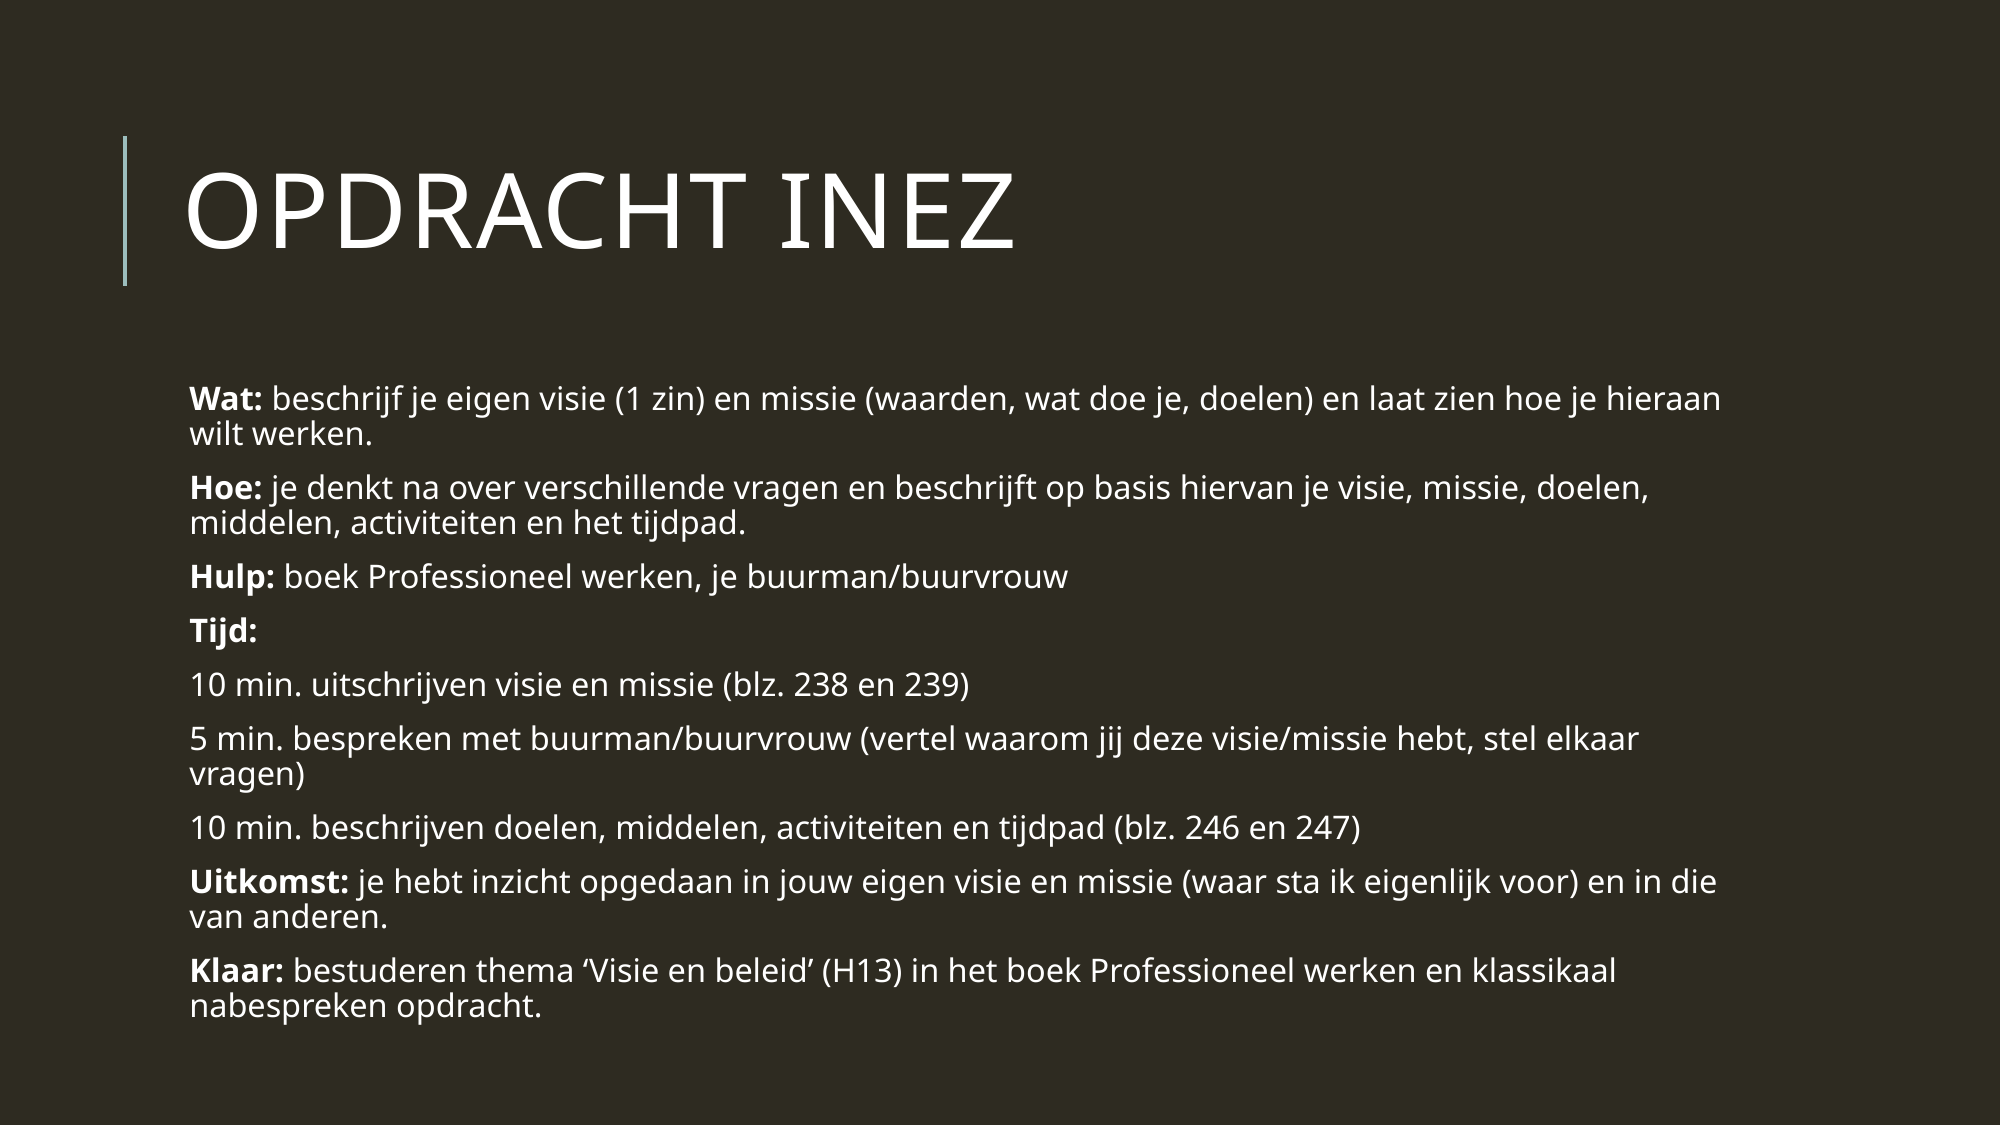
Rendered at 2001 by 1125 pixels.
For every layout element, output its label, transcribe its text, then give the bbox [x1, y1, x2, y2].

list Wat: beschrijf je eigen visie (1 zin) en missie (waarden, wat doe je, doelen) en laat zien hoe je hieraan wilt werken. Hoe: je denkt na over verschillende vragen en beschrijft op basis hiervan je visie, missie, doelen, middelen, activiteiten en het tijdpad. Hulp: boek Professioneel werken, je buurman/buurvrouw Tijd: 10 min. uitschrijven visie en missie (blz. 238 en 239) 5 min. bespreken met buurman/buurvrouw (vertel waarom jij deze visie/missie hebt, stel elkaar vragen) 10 min. beschrijven doelen, middelen, activiteiten en tijdpad (blz. 246 en 247) Uitkomst: je hebt inzicht opgedaan in jouw eigen visie en missie (waar sta ik eigenlijk voor) en in die van anderen. Klaar: bestuderen thema ‘Visie en beleid’ (H13) in het boek Professioneel werken en klassikaal nabespreken opdracht. [168, 375, 1763, 1035]
title Opdracht inez [168, 96, 1763, 342]
